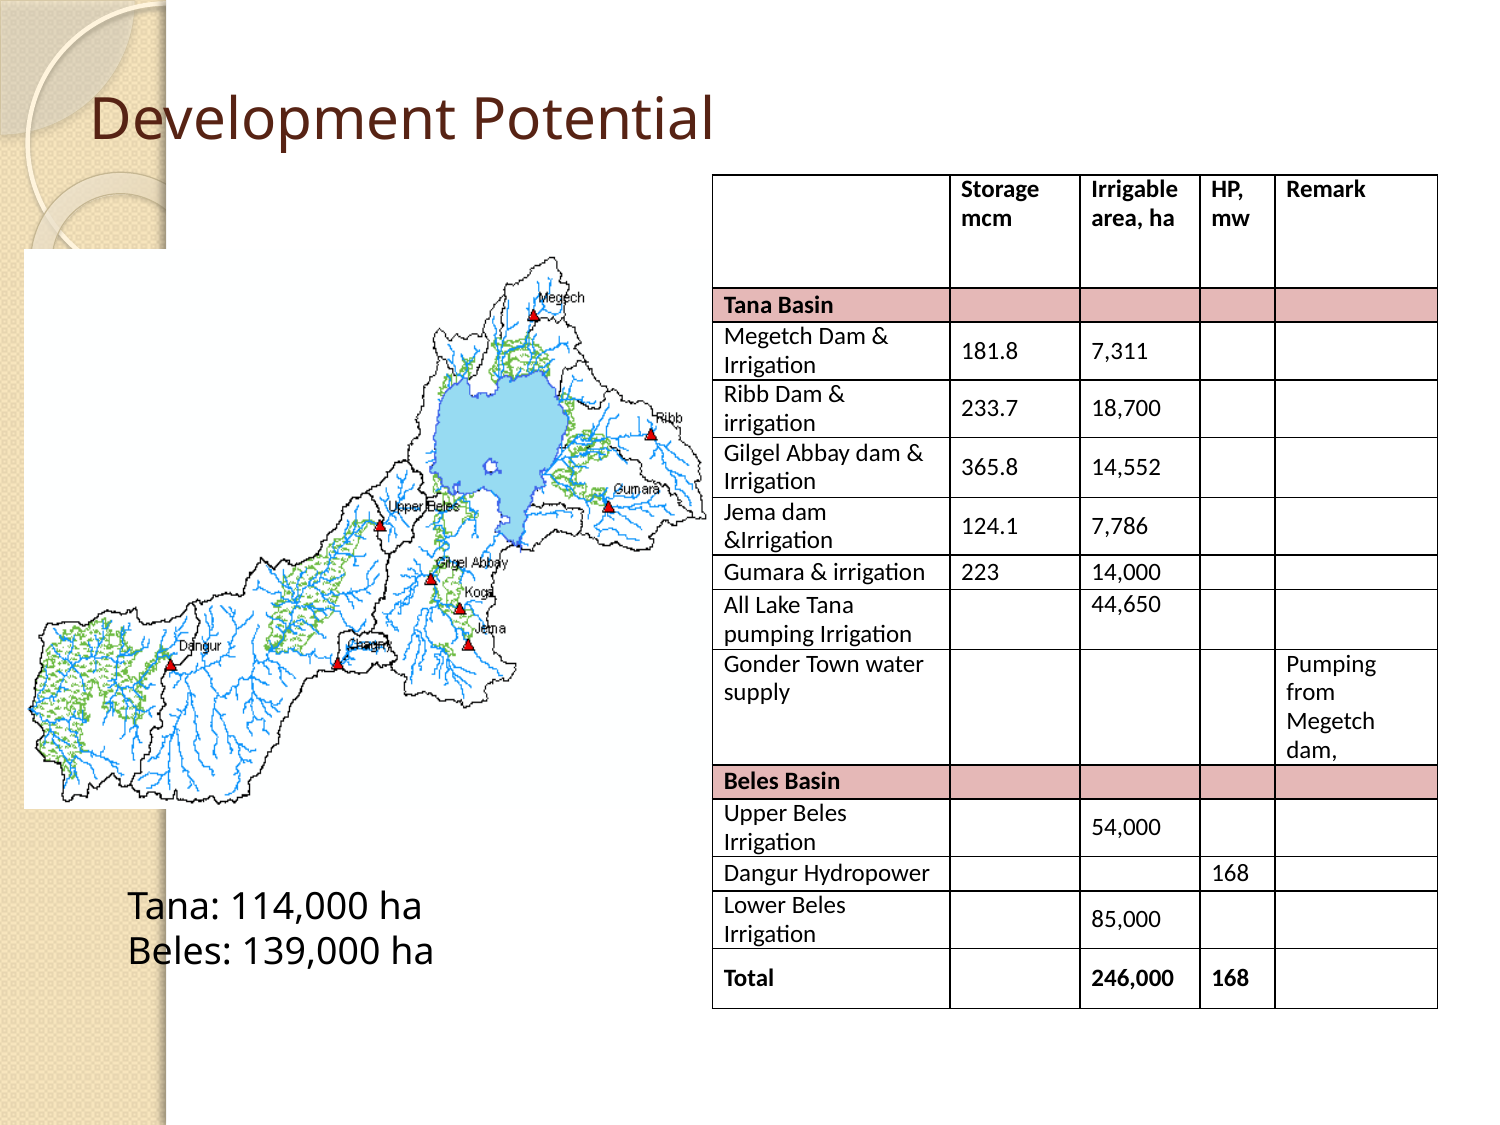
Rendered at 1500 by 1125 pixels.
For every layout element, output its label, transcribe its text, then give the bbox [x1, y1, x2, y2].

table_cell Beles Basin [717, 766, 949, 798]
table_cell [1276, 800, 1437, 856]
table_cell [1276, 438, 1437, 497]
table_cell [951, 289, 1079, 321]
table_cell [1276, 766, 1437, 798]
table_cell [1201, 892, 1274, 948]
table_cell [1276, 892, 1437, 948]
table_cell [1201, 381, 1274, 437]
table_cell [1276, 949, 1437, 1008]
table_cell [1276, 857, 1437, 890]
table_cell [1201, 498, 1274, 554]
table_cell Gilgel Abbay dam & Irrigation [717, 438, 949, 497]
table_cell 124.1 [951, 498, 1079, 554]
table_cell [1276, 498, 1437, 554]
table_cell [1081, 289, 1199, 321]
table_cell 168 [1201, 949, 1274, 1008]
table_cell Total [713, 949, 949, 1008]
table_cell [951, 650, 1079, 764]
text_box Tana: 114,000 ha Beles: 139,000 ha [112, 874, 563, 980]
table_cell 44,650 [1081, 590, 1199, 649]
table_header Storage mcm [951, 176, 1079, 287]
table_cell [1081, 766, 1199, 798]
table_cell [951, 892, 1079, 948]
table_cell [1201, 556, 1274, 589]
picture [24, 249, 710, 809]
table_cell 365.8 [951, 438, 1079, 497]
table_cell Tana Basin [717, 289, 949, 321]
table_header Remark [1276, 176, 1437, 287]
table_cell [1201, 438, 1274, 497]
table_cell 233.7 [951, 381, 1079, 437]
table_cell 14,000 [1081, 556, 1199, 589]
table_header Irrigable area, ha [1081, 176, 1199, 287]
table_cell 14,552 [1081, 438, 1199, 497]
table_cell Lower Beles Irrigation [713, 892, 949, 948]
table_cell [1201, 289, 1274, 321]
table_cell Upper Beles Irrigation [713, 800, 949, 856]
table_cell [951, 949, 1079, 1008]
table_cell [1081, 650, 1199, 764]
table_cell Pumping from Megetch dam, [1276, 650, 1437, 764]
table_cell Jema dam &Irrigation [717, 498, 949, 554]
table_cell [951, 590, 1079, 649]
table_cell 181.8 [951, 323, 1079, 379]
table_cell [1201, 650, 1274, 764]
table_cell Ribb Dam & irrigation [717, 381, 949, 437]
table_cell [1276, 323, 1437, 379]
table_cell [1201, 323, 1274, 379]
table_cell [1276, 289, 1437, 321]
table_cell [1201, 800, 1274, 856]
table_cell [1276, 556, 1437, 589]
table_cell 7,311 [1081, 323, 1199, 379]
table_cell 168 [1201, 857, 1274, 890]
table_cell [951, 857, 1079, 890]
table_cell [1276, 590, 1437, 649]
table_cell Gonder Town water supply [717, 650, 949, 764]
table_cell [1201, 766, 1274, 798]
table_cell [951, 766, 1079, 798]
table_cell 7,786 [1081, 498, 1199, 554]
table_cell 85,000 [1081, 892, 1199, 948]
table_cell [951, 800, 1079, 856]
table_cell 246,000 [1081, 949, 1199, 1008]
table_cell Gumara & irrigation [717, 556, 949, 589]
table_header [713, 176, 949, 287]
table_cell Megetch Dam & Irrigation [717, 323, 949, 379]
table_cell 54,000 [1081, 800, 1199, 856]
table_cell [1081, 857, 1199, 890]
table_cell 18,700 [1081, 381, 1199, 437]
table_cell 223 [951, 556, 1079, 589]
table_header HP, mw [1201, 176, 1274, 287]
title Development Potential [75, 45, 1425, 188]
table_cell Dangur Hydropower [713, 857, 949, 890]
table_cell [1201, 590, 1274, 649]
table_cell [1276, 381, 1437, 437]
table_cell All Lake Tana pumping Irrigation [717, 590, 949, 649]
